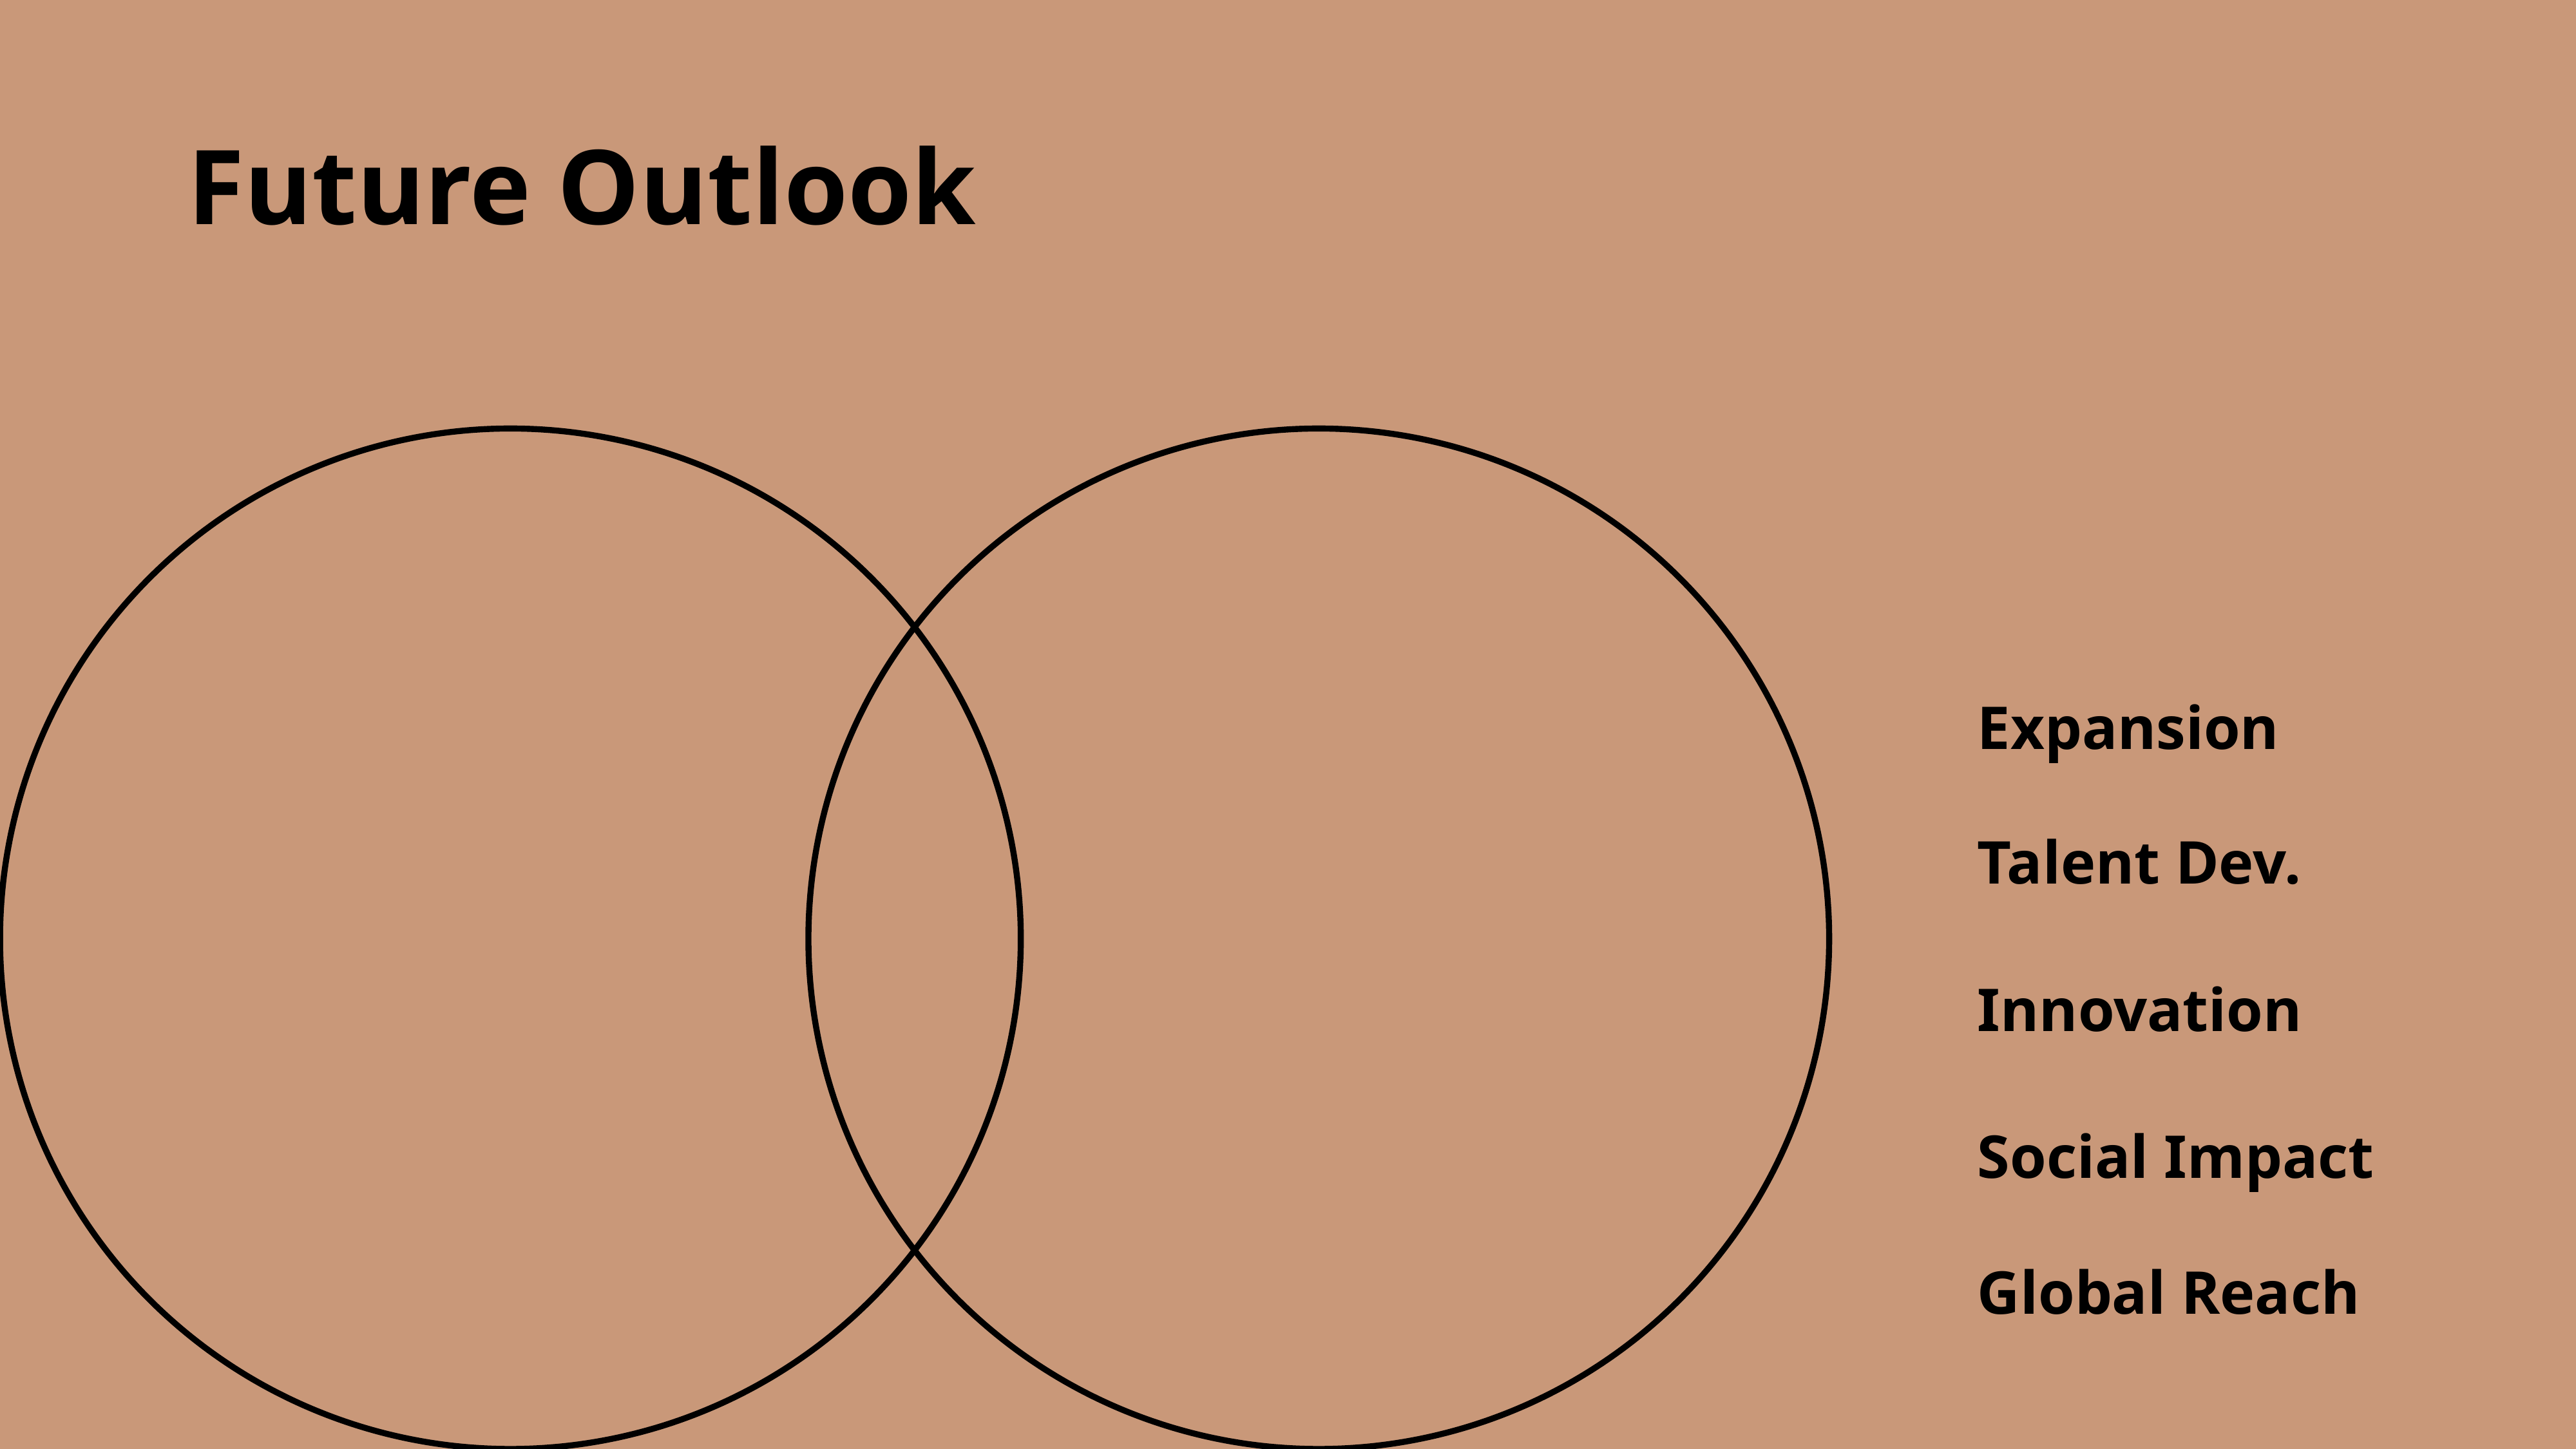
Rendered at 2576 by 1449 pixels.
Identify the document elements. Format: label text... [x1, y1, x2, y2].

text_box Expansion [1968, 678, 2398, 766]
text_box Innovation [1968, 960, 2398, 1048]
text_box Global Reach [1968, 1243, 2398, 1331]
text_box Talent Dev. [1968, 813, 2398, 901]
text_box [404, 24, 1426, 1449]
text_box Future Outlook [178, 104, 404, 250]
text_box Social Impact [1968, 1107, 2398, 1195]
